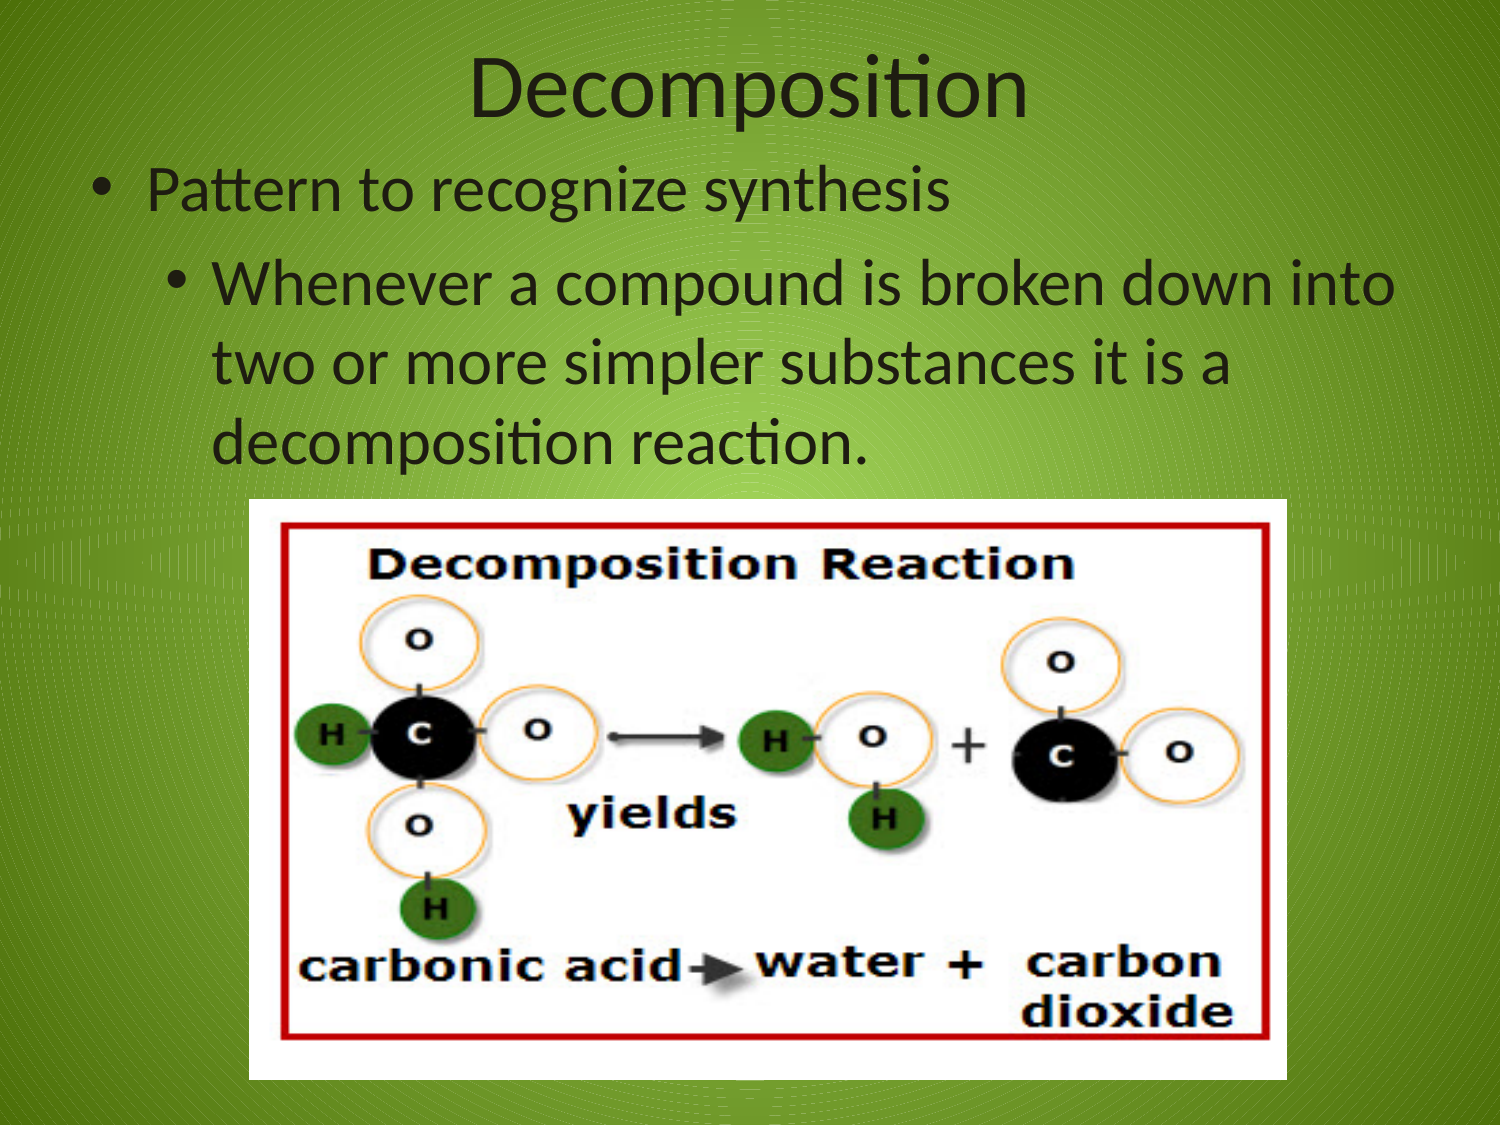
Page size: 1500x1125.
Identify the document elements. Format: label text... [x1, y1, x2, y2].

picture [249, 499, 1287, 1080]
title Decomposition [75, 0, 1425, 137]
list Pattern to recognize synthesis Whenever a compound is broken down into two or more simpler substances it is a decomposition reaction. [75, 137, 1425, 1005]
